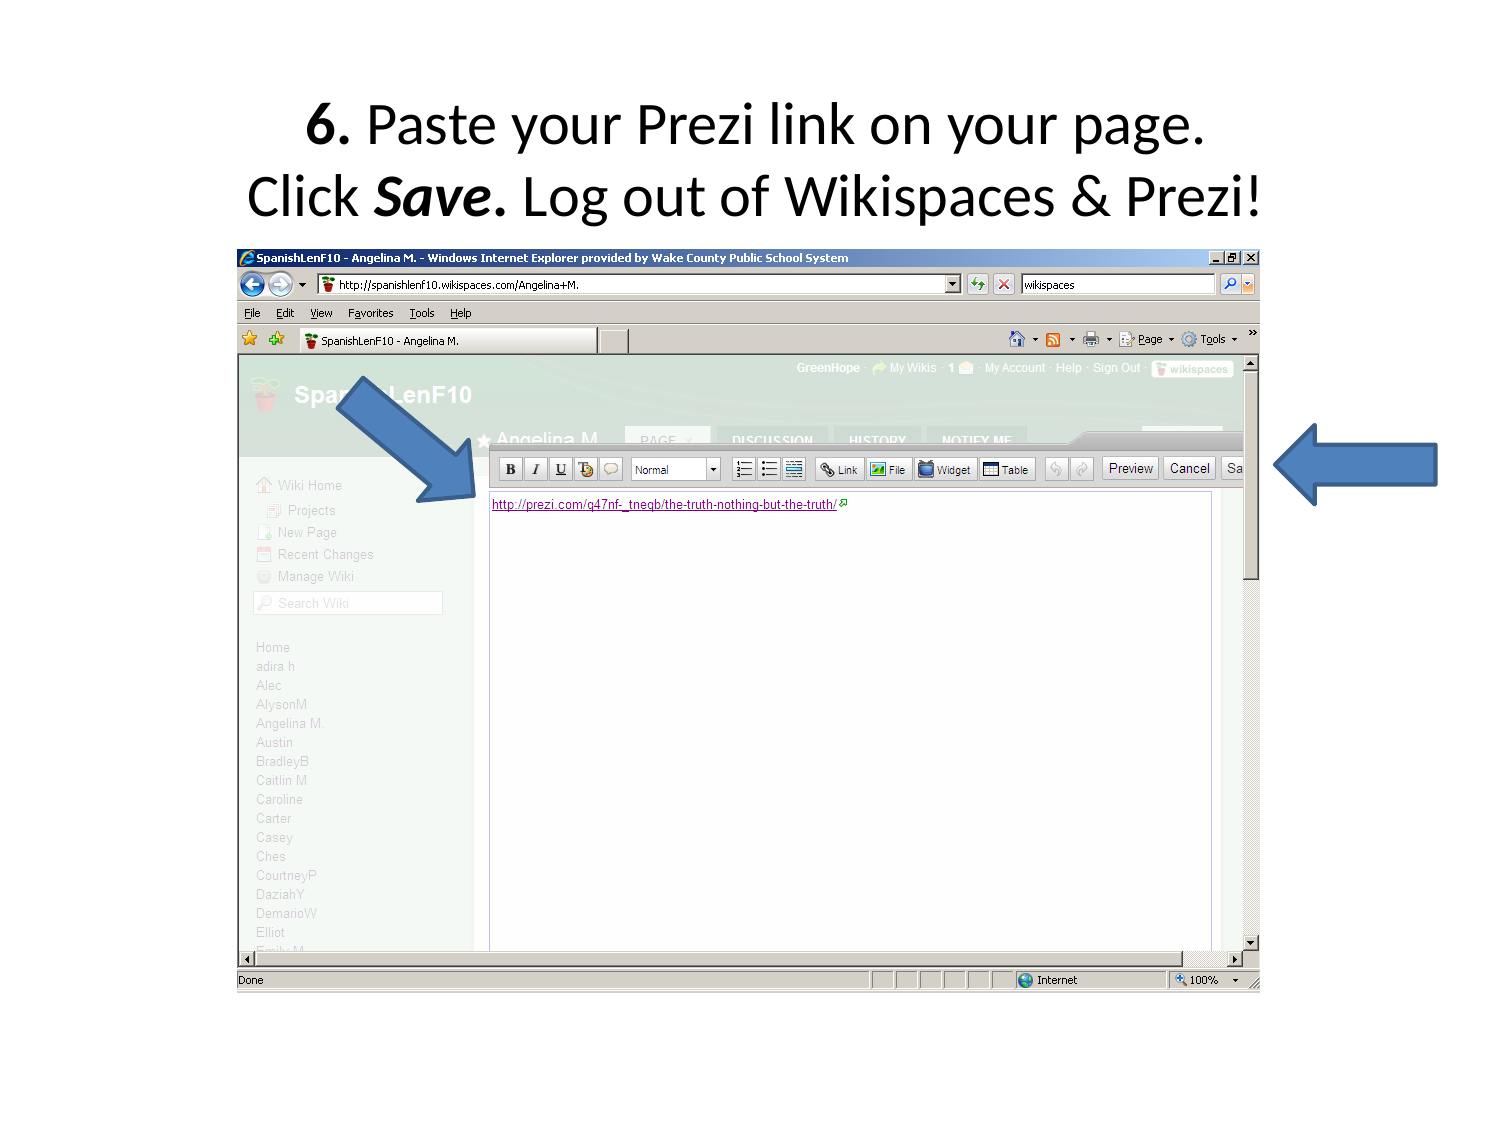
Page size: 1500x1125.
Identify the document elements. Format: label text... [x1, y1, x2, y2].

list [237, 249, 1260, 993]
text_box [1272, 423, 1438, 507]
title 6. Paste your Prezi link on your page. Click Save. Log out of Wikispaces & Prezi! [62, 0, 1450, 313]
